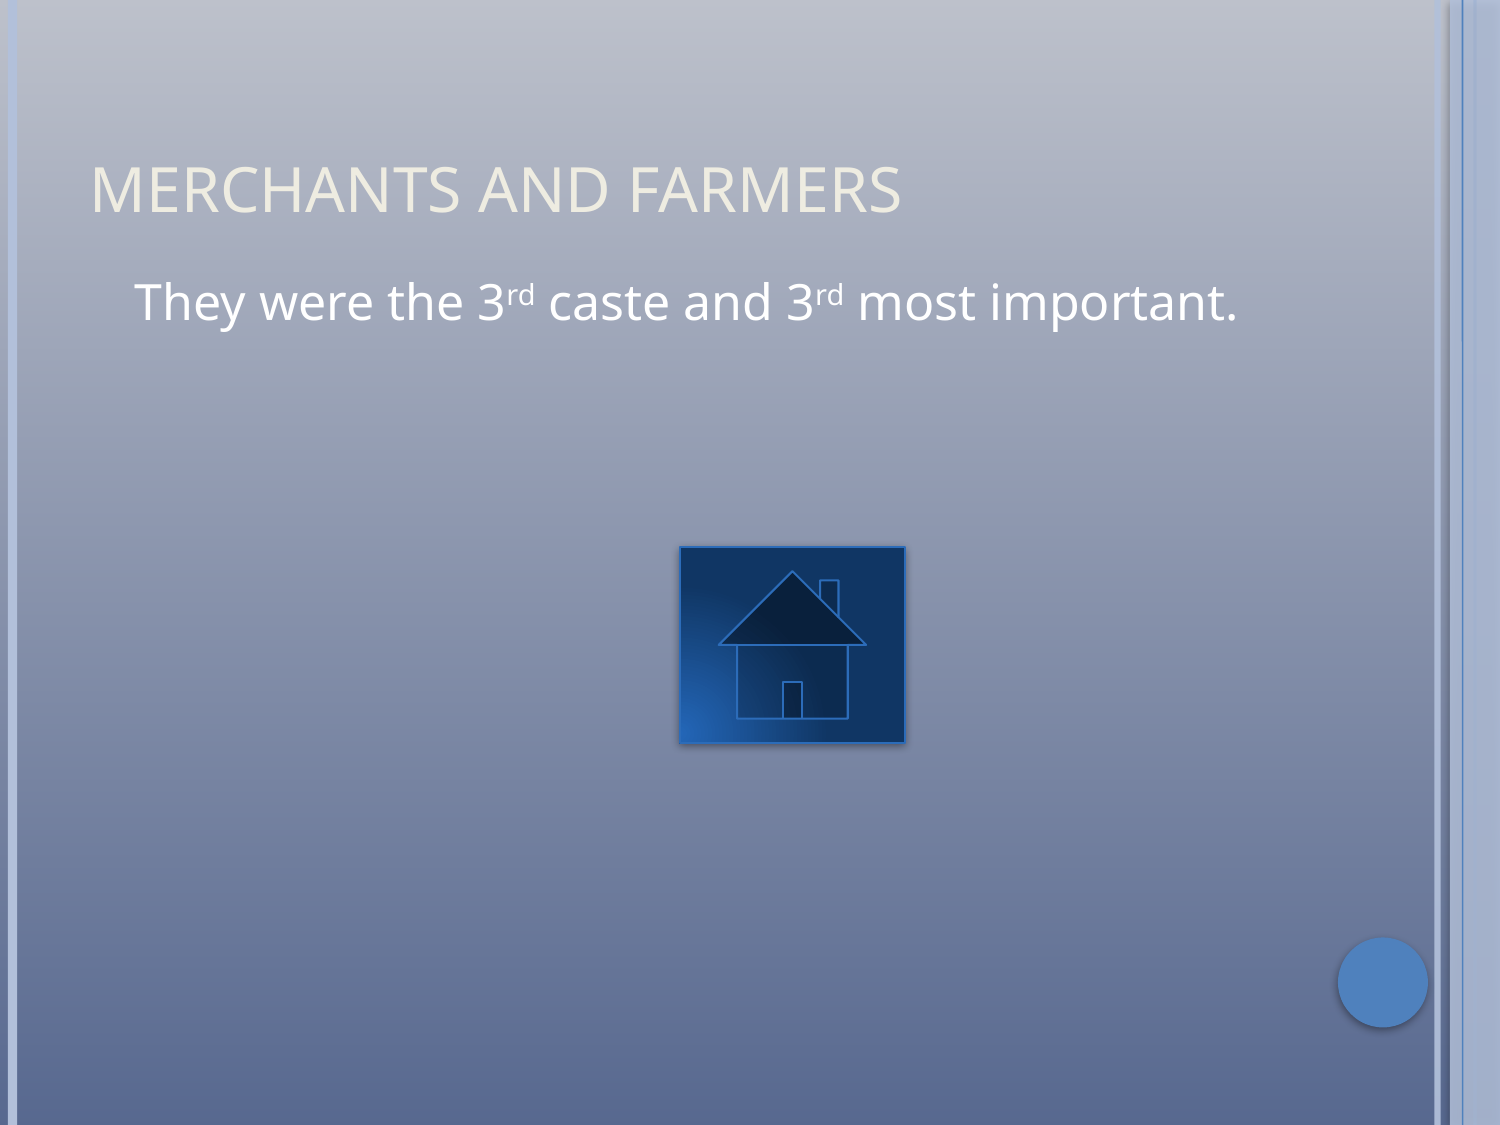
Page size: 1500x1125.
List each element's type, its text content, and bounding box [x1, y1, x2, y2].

title Merchants and farmers [75, 45, 1300, 233]
list They were the 3rd caste and 3rd most important. [75, 262, 1300, 1062]
text_box [679, 546, 906, 744]
